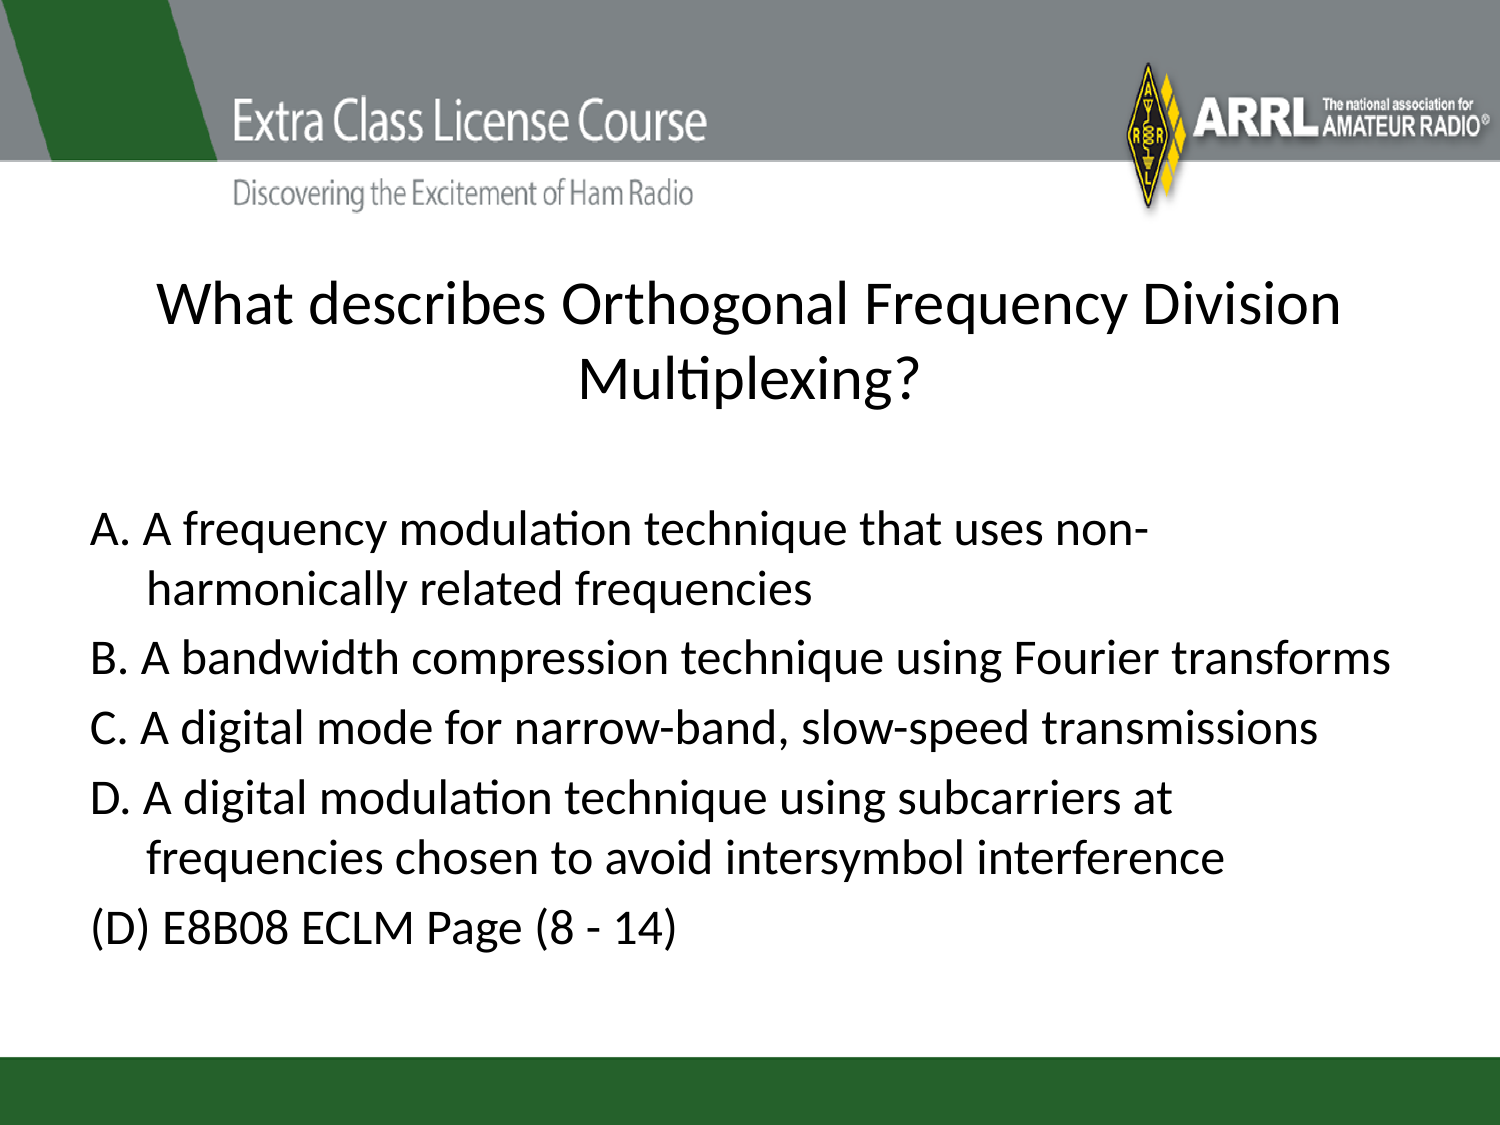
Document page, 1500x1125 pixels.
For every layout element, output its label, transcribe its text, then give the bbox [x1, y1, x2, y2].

picture [0, 0, 1500, 1125]
list A. A frequency modulation technique that uses non-harmonically related frequencies B. A bandwidth compression technique using Fourier transforms C. A digital mode for narrow-band, slow-speed transmissions D. A digital modulation technique using subcarriers at frequencies chosen to avoid intersymbol interference (D) E8B08 ECLM Page (8 - 14) [75, 487, 1425, 1005]
title What describes Orthogonal Frequency Division Multiplexing? [75, 254, 1425, 435]
